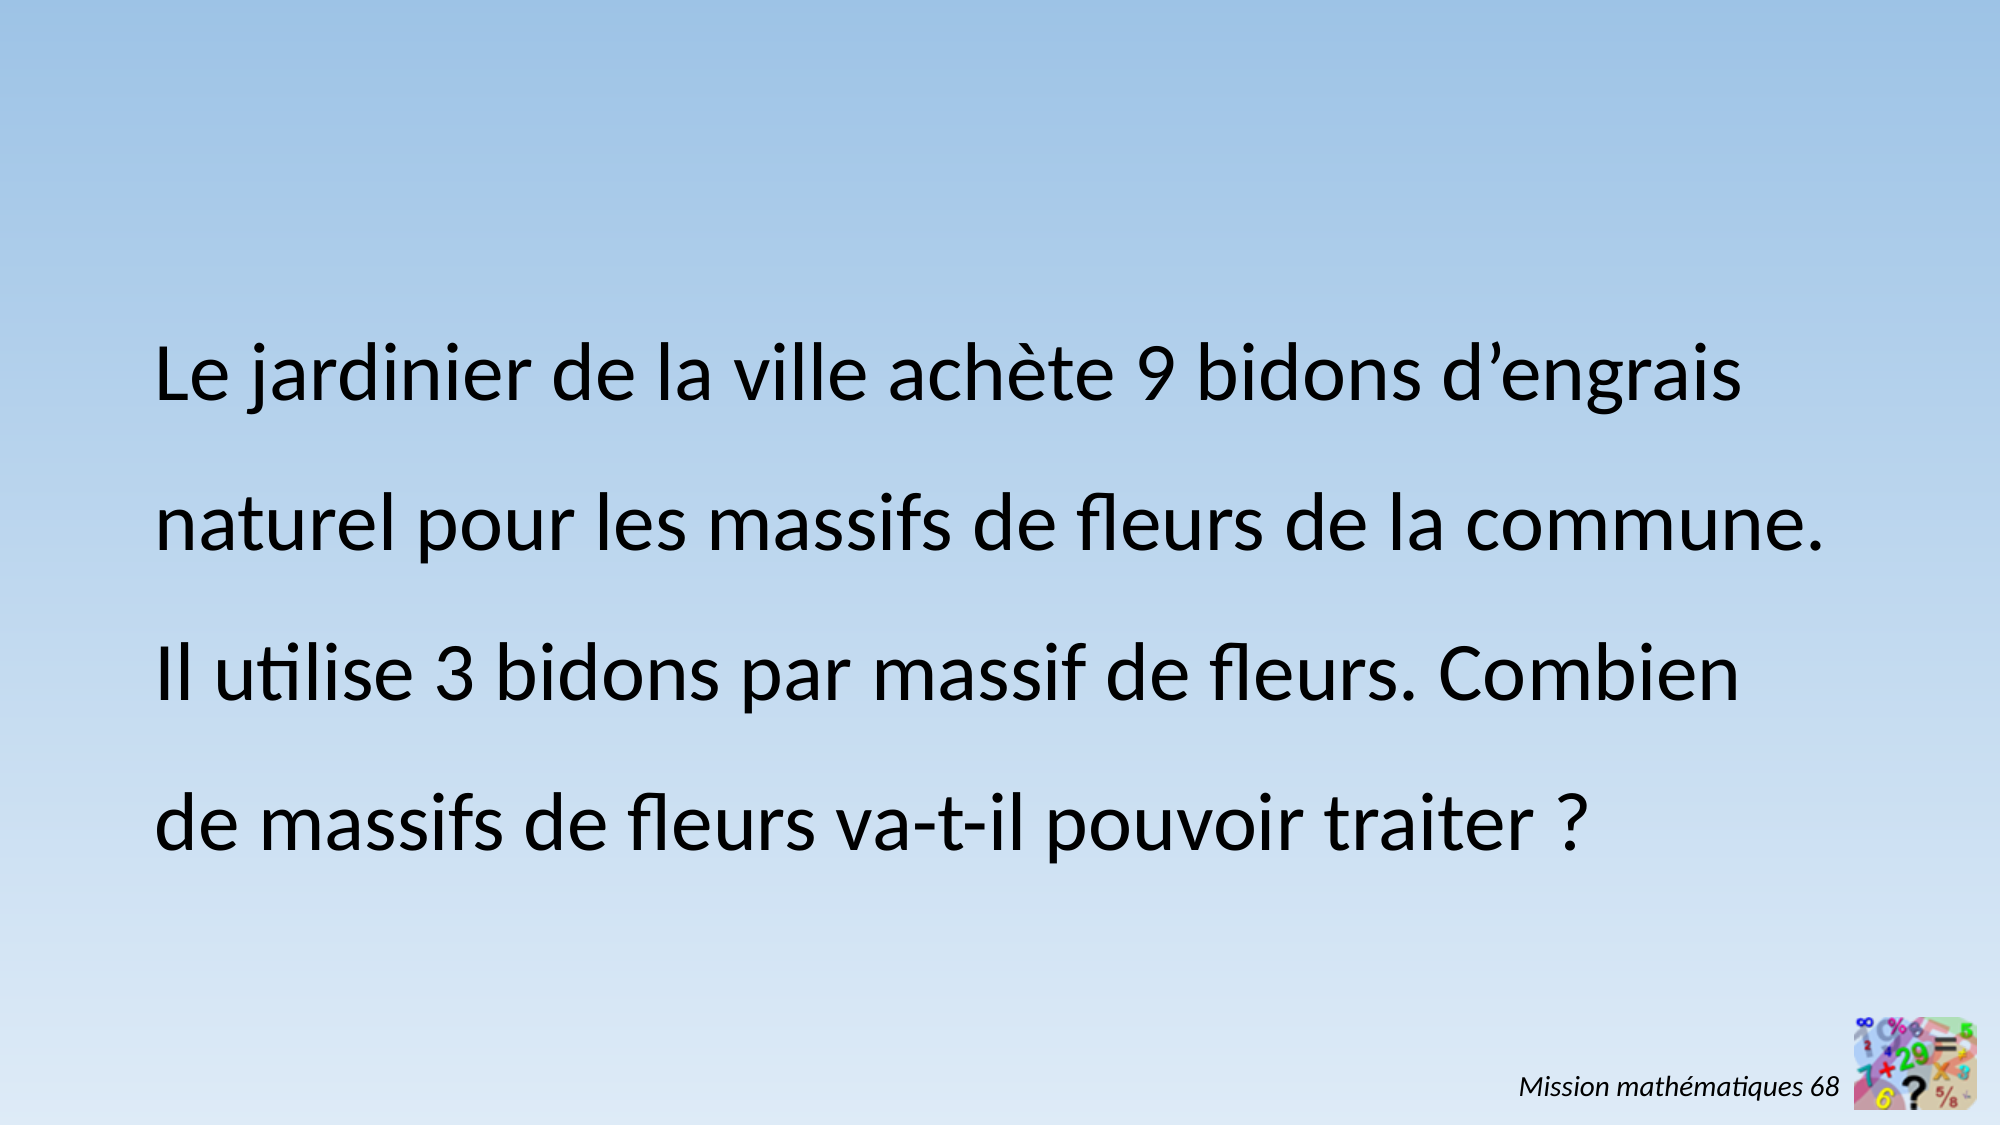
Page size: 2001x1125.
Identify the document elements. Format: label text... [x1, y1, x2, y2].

text_box Mission mathématiques 68 [1501, 1059, 1854, 1110]
picture [1854, 1017, 1977, 1110]
text_box Le jardinier de la ville achète 9 bidons d’engrais naturel pour les massifs de fleurs de la commune. Il utilise 3 bidons par massif de fleurs. Combien de massifs de fleurs va-t-il pouvoir traiter ? [139, 259, 1861, 875]
